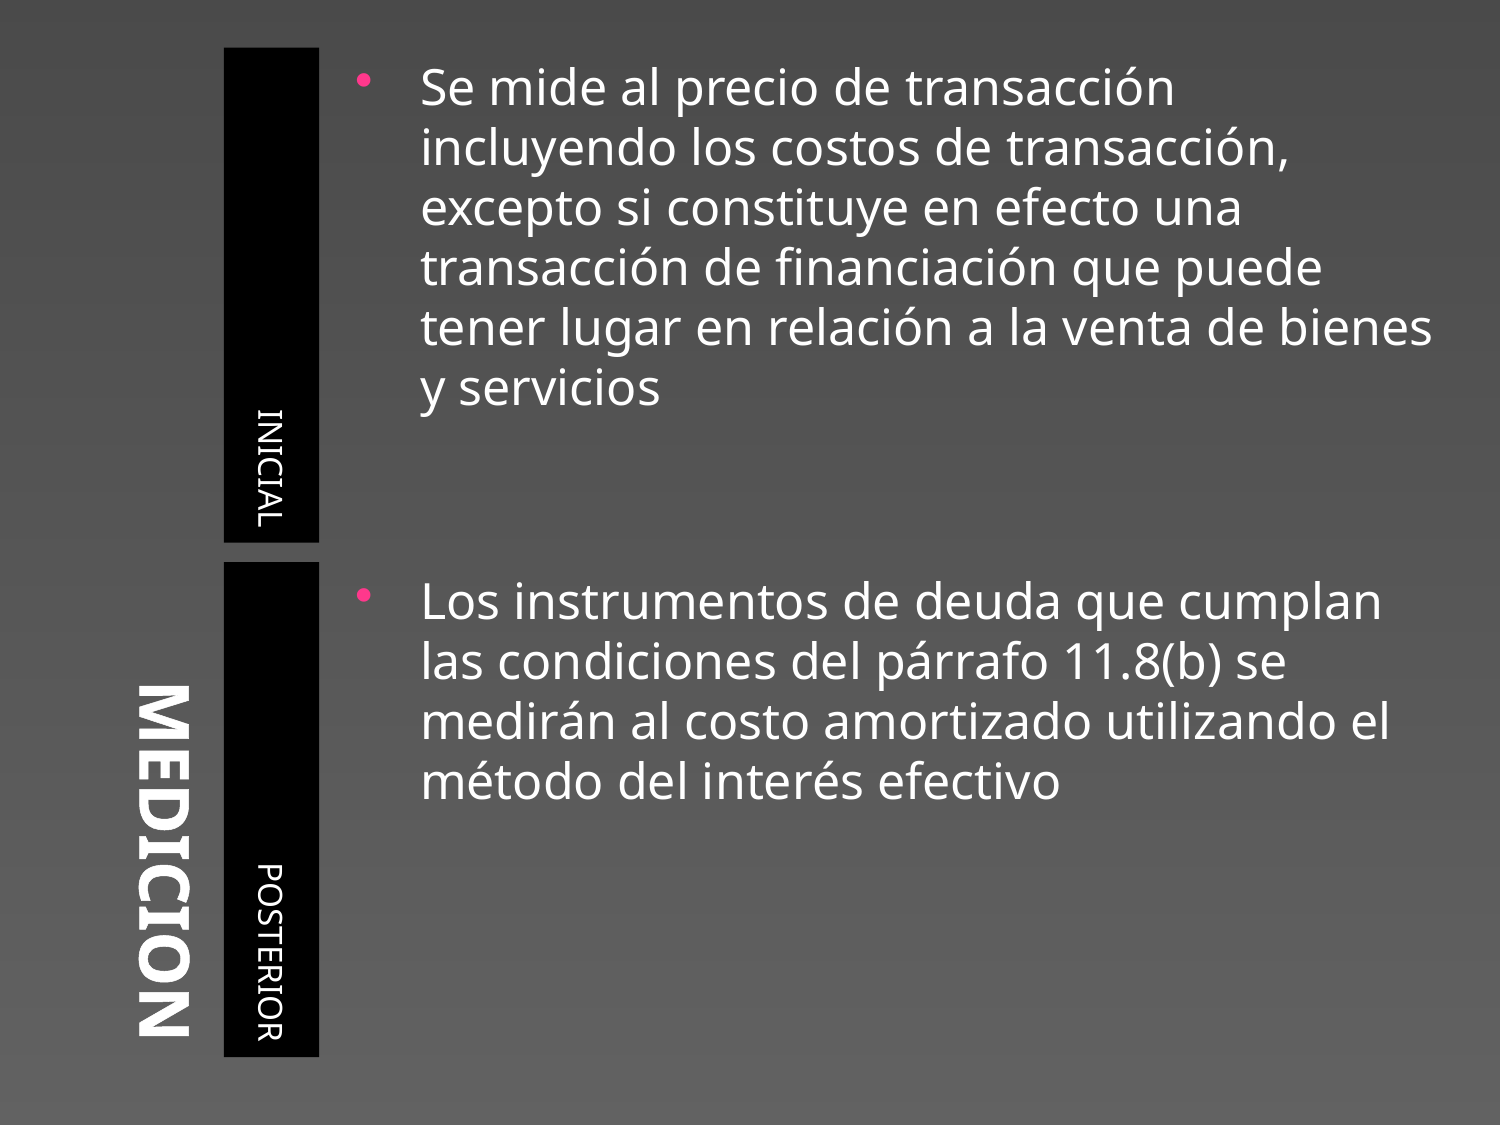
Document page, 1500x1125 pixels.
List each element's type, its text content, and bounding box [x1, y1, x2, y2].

list Se mide al precio de transacción incluyendo los costos de transacción, excepto si constituye en efecto una transacción de financiación que puede tener lugar en relación a la venta de bienes y servicios [331, 47, 1457, 543]
list INICIAL [223, 47, 320, 544]
list Los instrumentos de deuda que cumplan las condiciones del párrafo 11.8(b) se medirán al costo amortizado utilizando el método del interés efectivo [331, 562, 1457, 1058]
title MEDICION [40, 47, 216, 1058]
list POSTERIOR [223, 561, 320, 1058]
